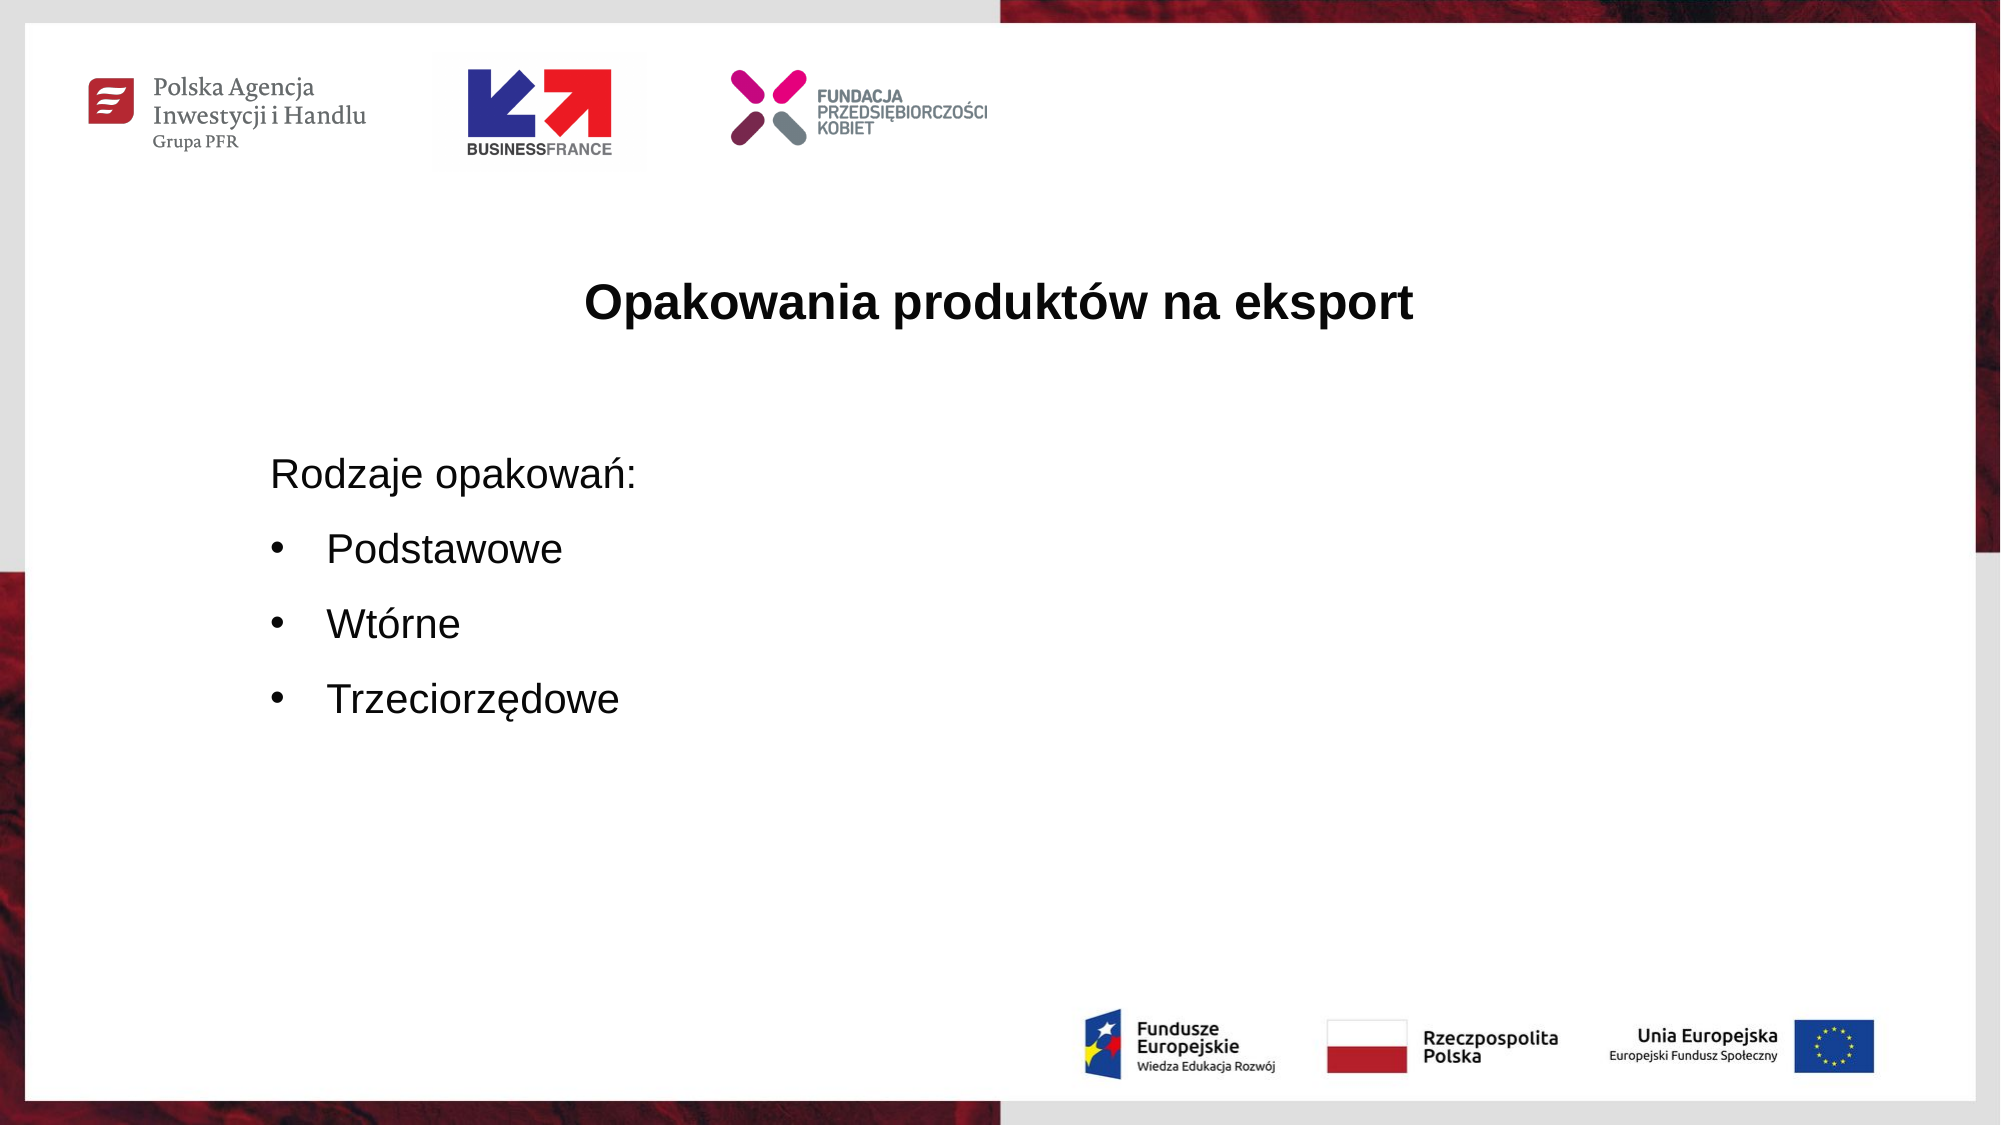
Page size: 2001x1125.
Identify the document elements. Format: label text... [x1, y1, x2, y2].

picture [0, 0, 2001, 1125]
text_box Opakowania produktów na eksport [453, 264, 1547, 334]
text_box Rodzaje opakowań: Podstawowe Wtórne Trzeciorzędowe [265, 442, 1734, 802]
